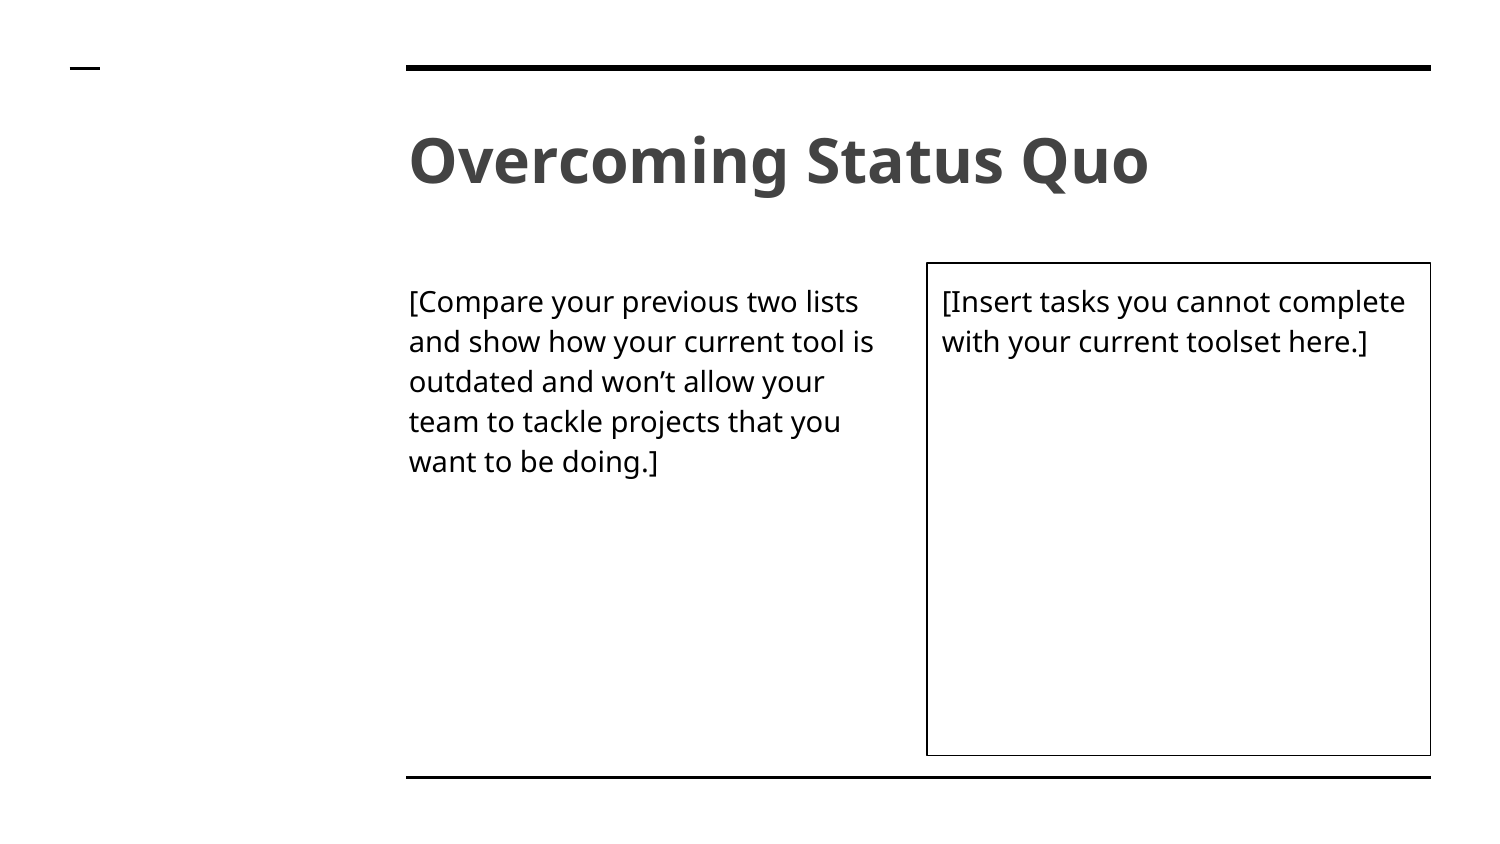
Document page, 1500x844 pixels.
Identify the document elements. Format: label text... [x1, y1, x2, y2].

list [Compare your previous two lists and show how your current tool is outdated and won’t allow your team to tackle projects that you want to be doing.] [393, 262, 898, 756]
list [Insert tasks you cannot complete with your current toolset here.] [926, 262, 1431, 756]
title Overcoming Status Quo [393, 94, 1431, 199]
